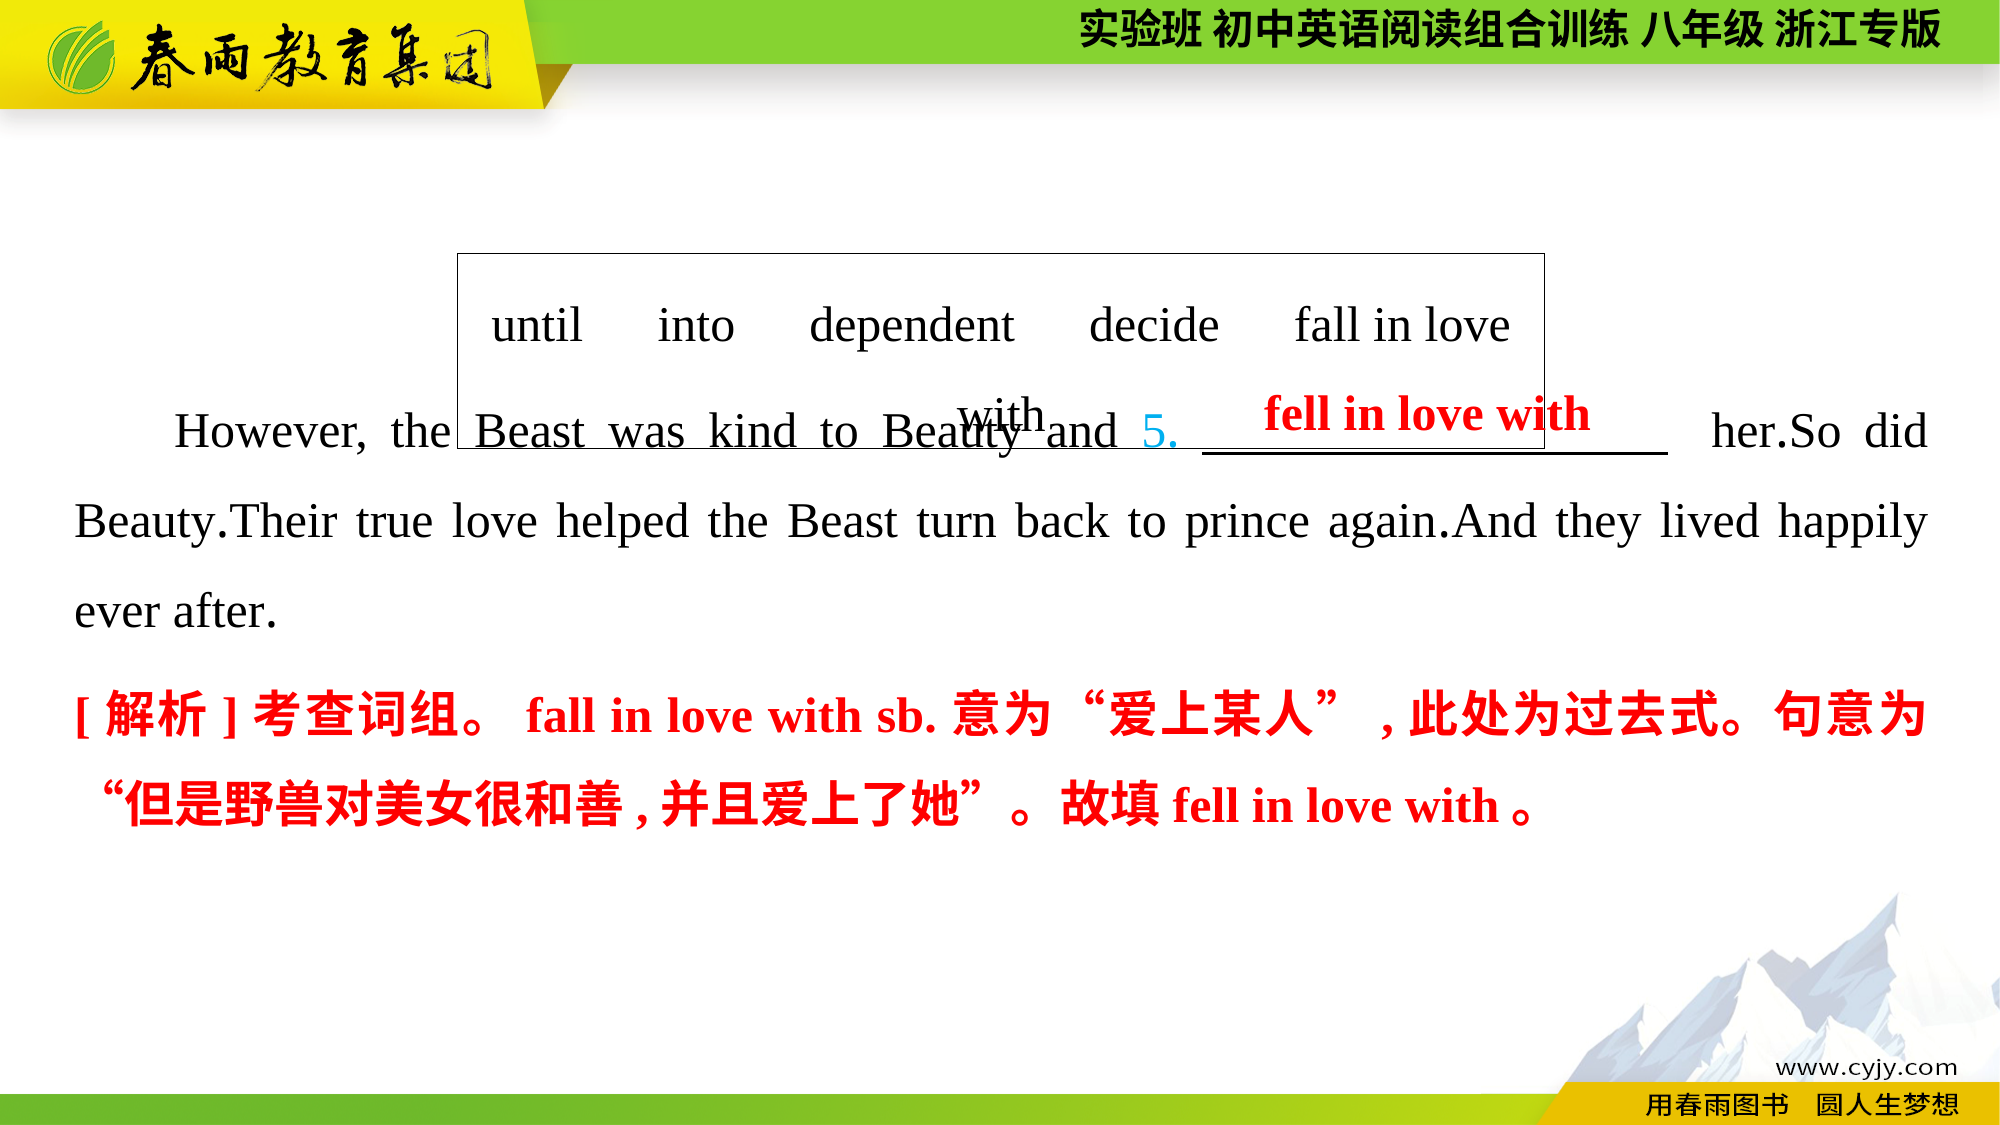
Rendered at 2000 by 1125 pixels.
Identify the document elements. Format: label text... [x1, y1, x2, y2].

text_box However, the Beast was kind to Beauty and 5. her.So did Beauty.Their true love helped the Beast turn back to prince again.And they lived happily ever after. [59, 360, 1944, 645]
list [解析]考查词组。fall in love with sb.意为“爱上某人”,此处为过去式。句意为“但是野兽对美女很和善,并且爱上了她”。故填fell in love with。 [59, 645, 1944, 831]
text_box until into dependent decide fall in love with [457, 253, 1545, 449]
picture [0, 0, 2000, 1125]
text_box fell in love with [1249, 373, 1607, 448]
